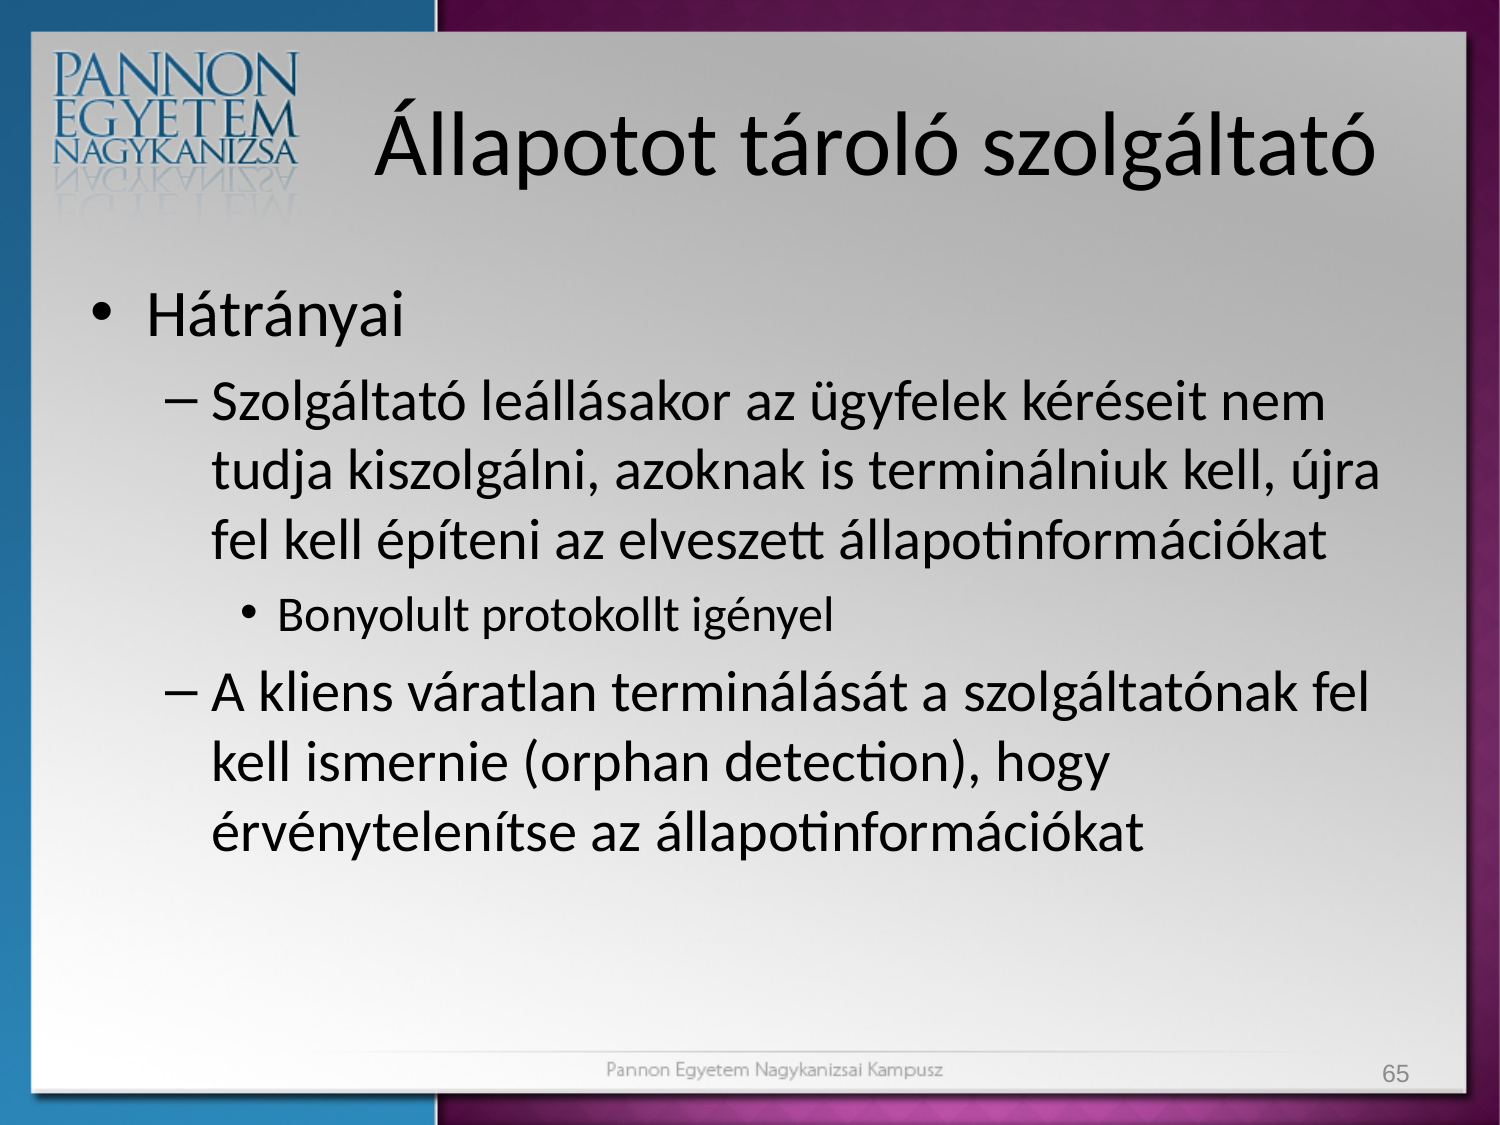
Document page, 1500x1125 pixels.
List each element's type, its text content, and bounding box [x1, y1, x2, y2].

title Állapotot tároló szolgáltató [328, 45, 1425, 233]
picture [0, 0, 1500, 1125]
list Hátrányai Szolgáltató leállásakor az ügyfelek kéréseit nem tudja kiszolgálni, azoknak is terminálniuk kell, újra fel kell építeni az elveszett állapotinformációkat Bonyolult protokollt igényel A kliens váratlan terminálását a szolgáltatónak fel kell ismernie (orphan detection), hogy érvénytelenítse az állapotinformációkat [75, 262, 1425, 1038]
slide_number 65 [1074, 1042, 1425, 1103]
